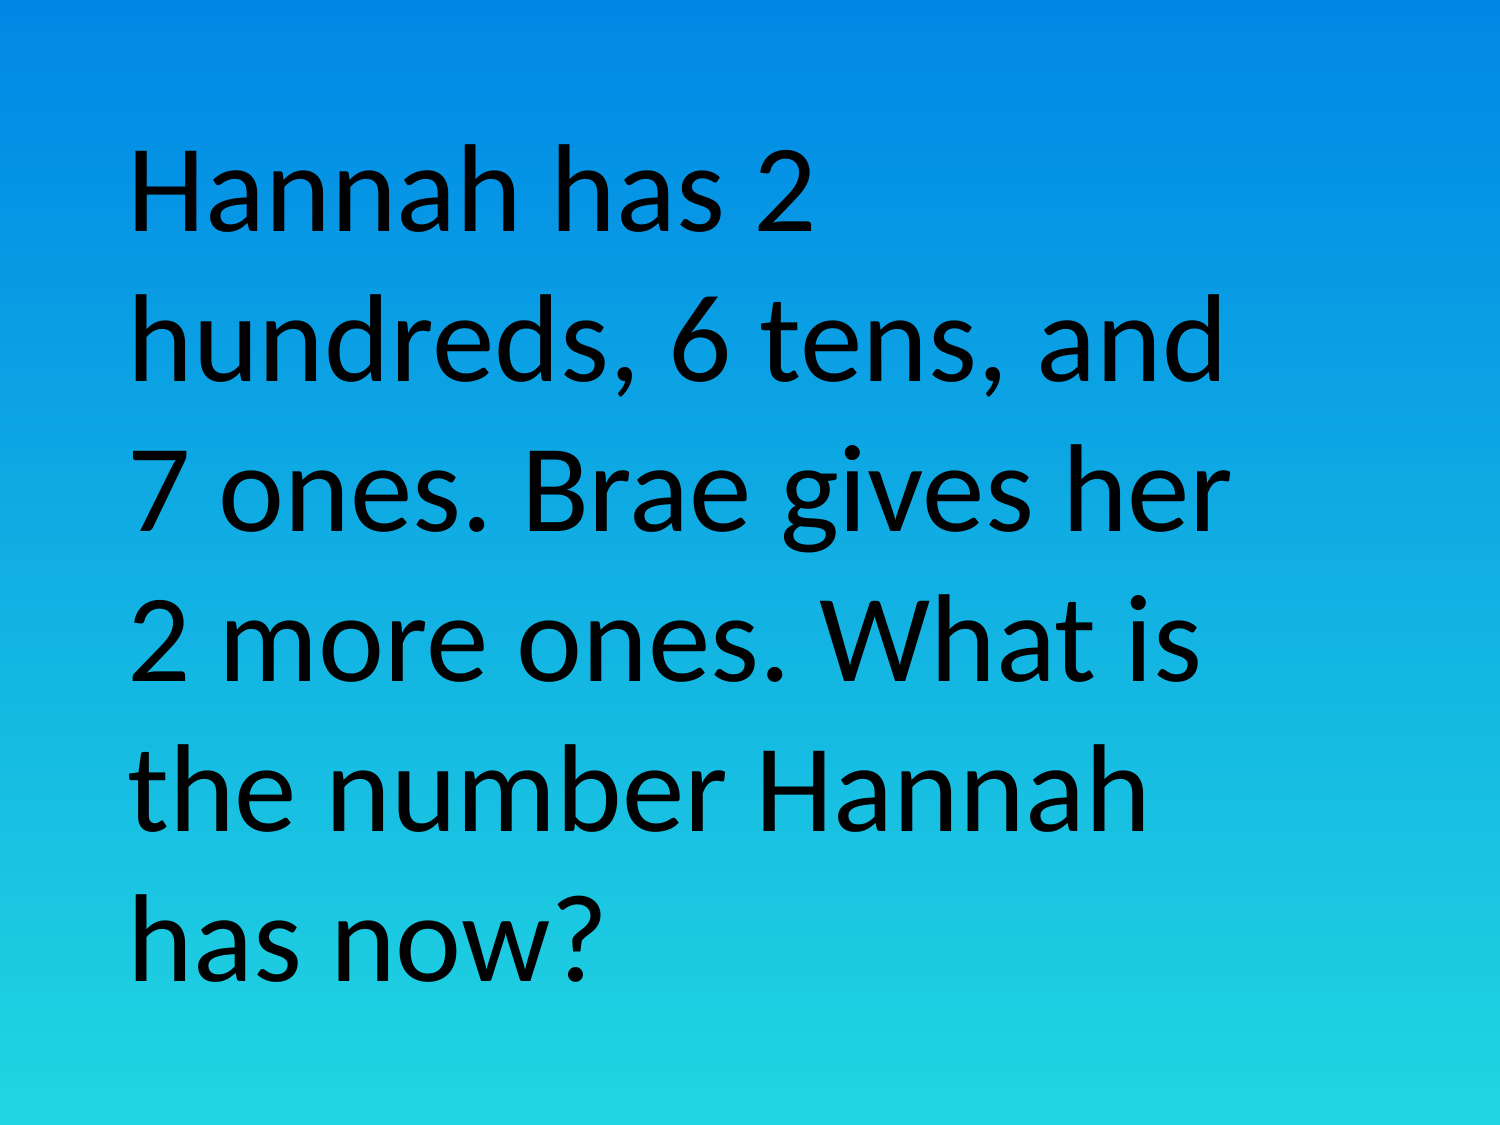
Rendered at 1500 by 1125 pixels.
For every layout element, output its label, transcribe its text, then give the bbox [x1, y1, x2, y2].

title Hannah has 2 hundreds, 6 tens, and 7 ones. Brae gives her 2 more ones. What is the number Hannah has now? [112, 137, 1313, 975]
